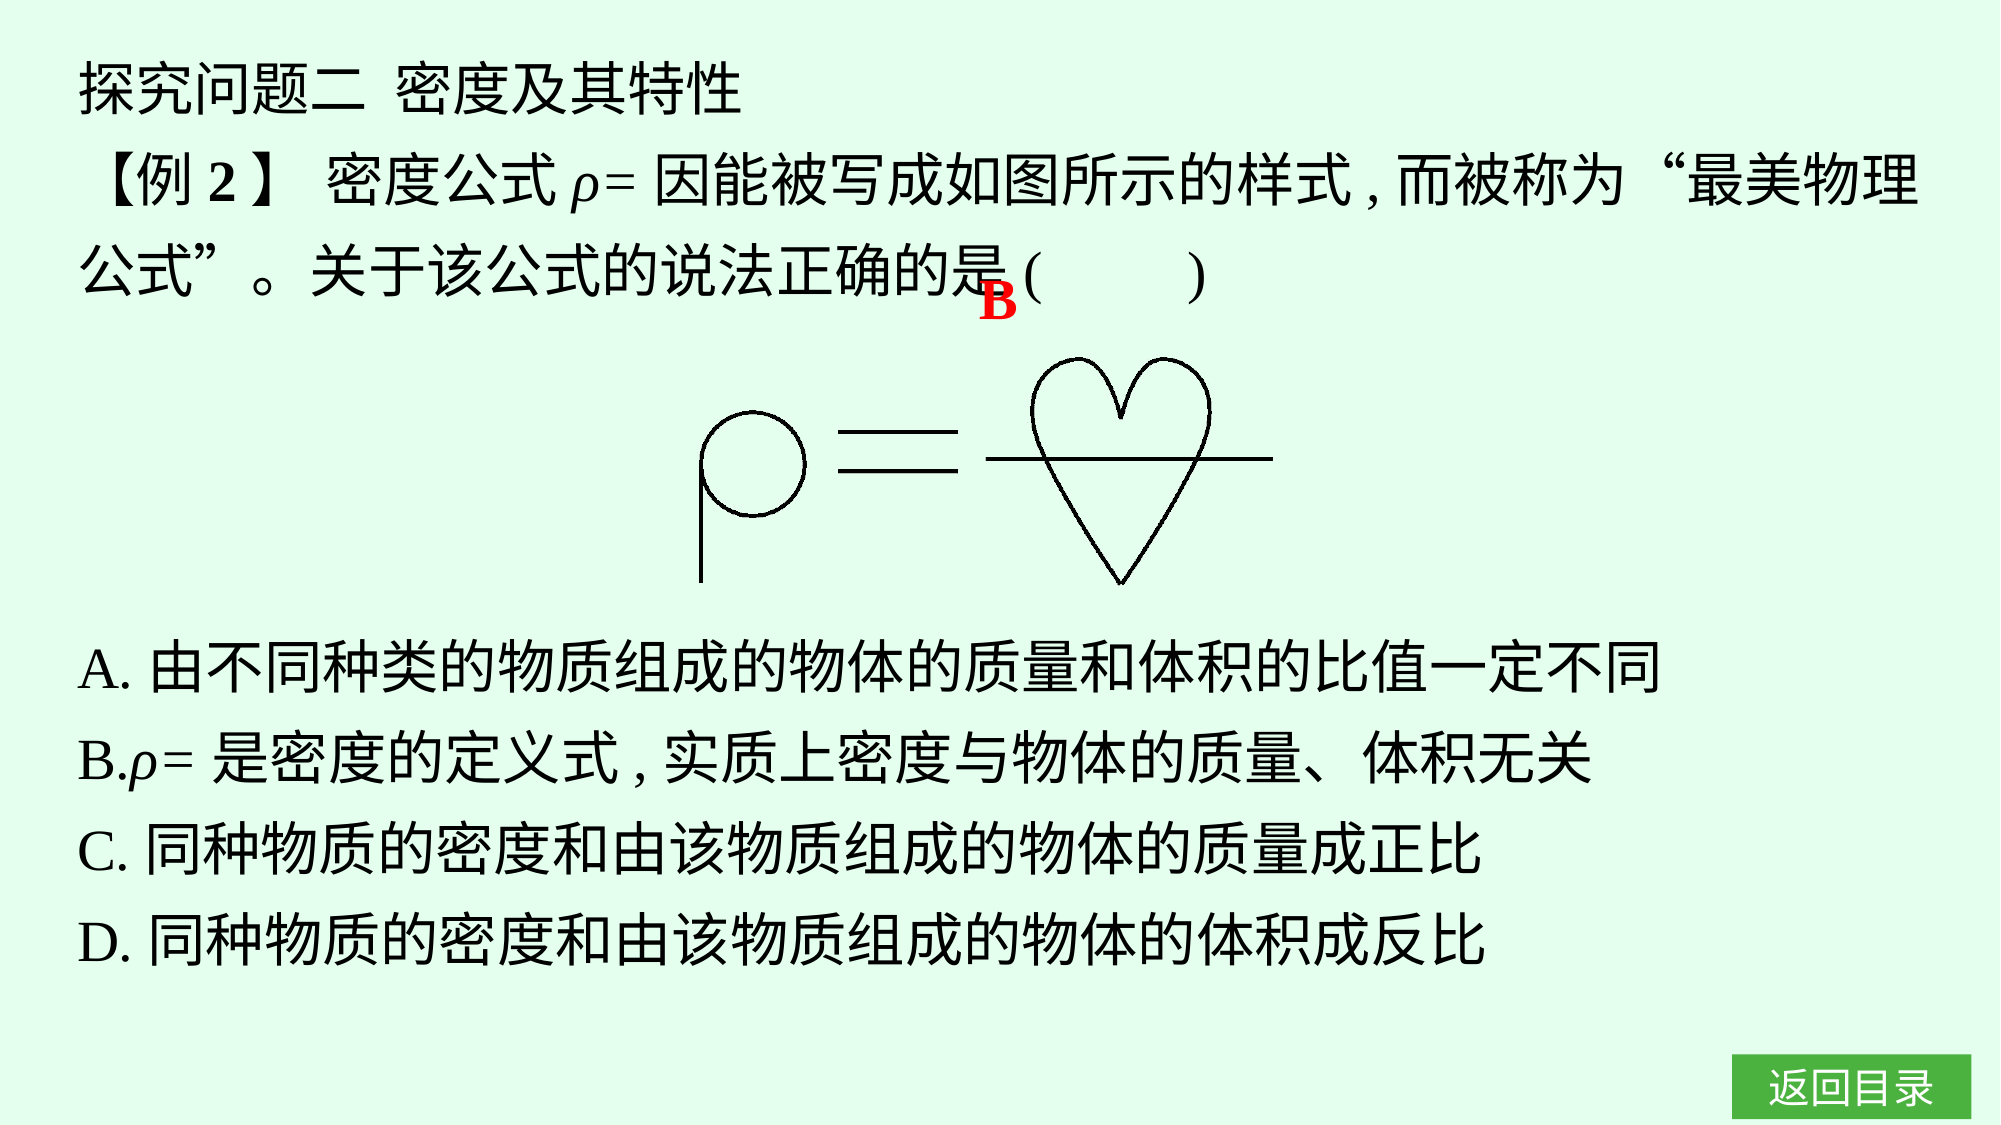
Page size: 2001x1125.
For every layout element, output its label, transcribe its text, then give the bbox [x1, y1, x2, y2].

picture [697, 351, 1278, 588]
text_box B [963, 239, 1033, 339]
